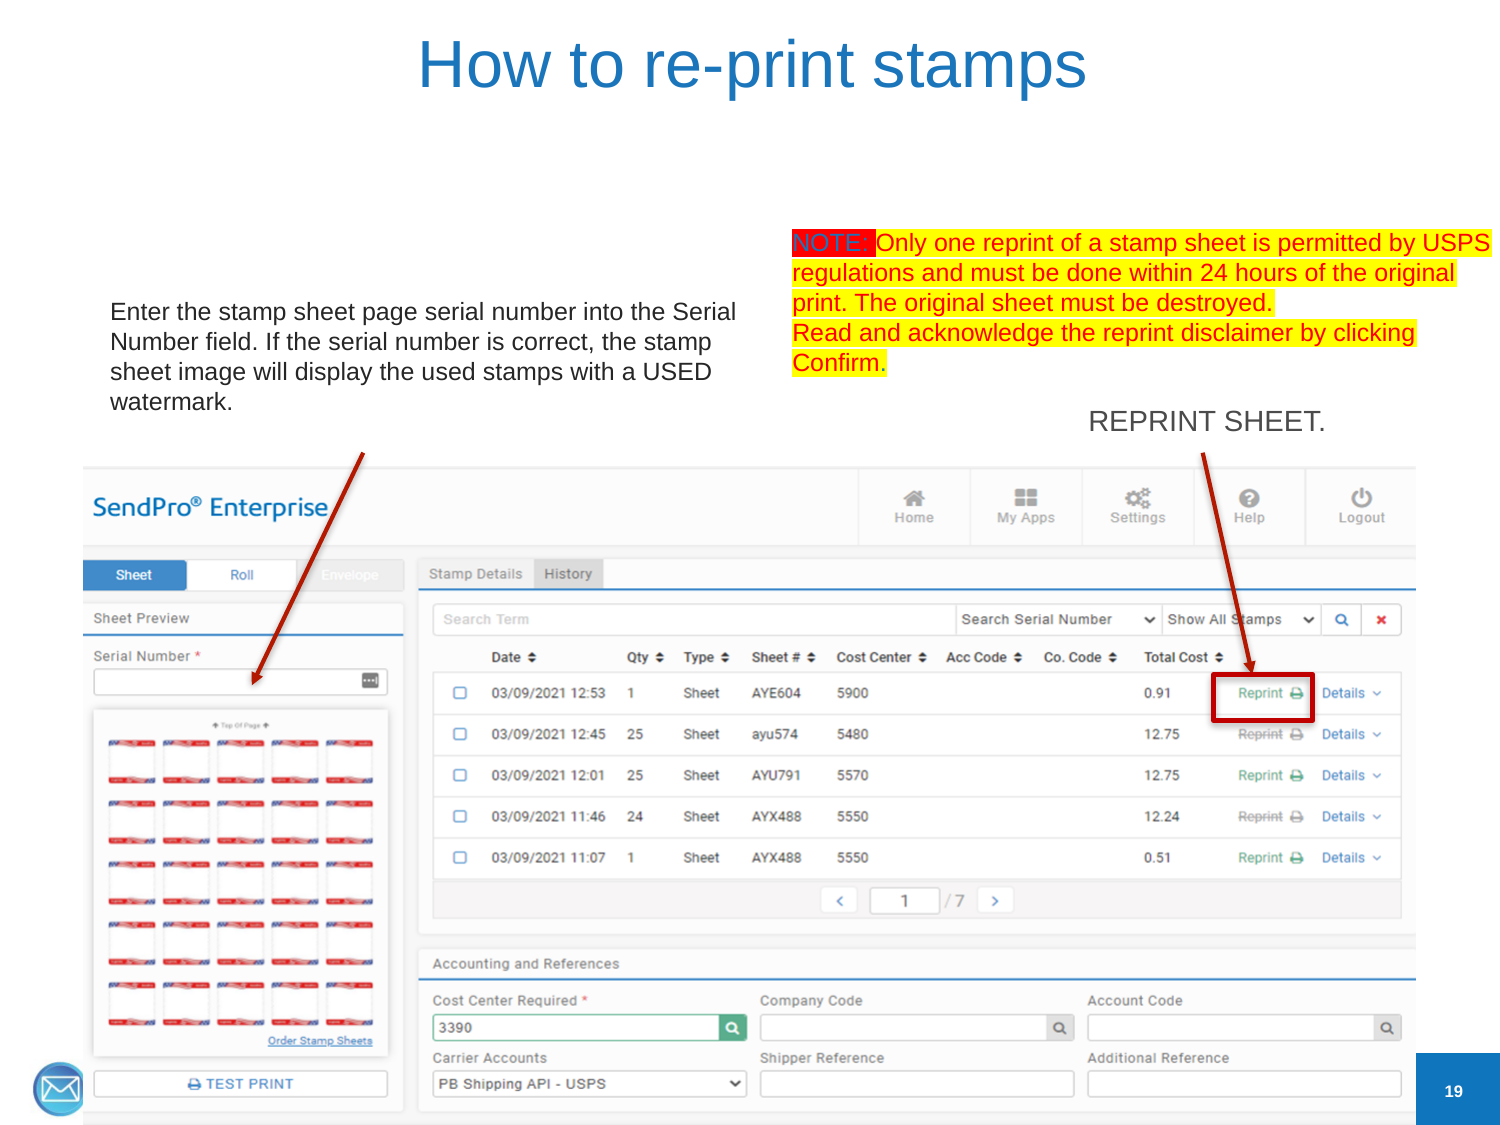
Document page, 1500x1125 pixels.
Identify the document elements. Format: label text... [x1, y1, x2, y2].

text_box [251, 452, 364, 686]
text_box NOTE: Only one reprint of a stamp sheet is permitted by USPS regulations and must be done within 24 hours of the original print. The original sheet must be destroyed. Read and acknowledge the reprint disclaimer by clicking Confirm. [777, 219, 1500, 384]
list REPRINT SHEET. [1073, 391, 1355, 452]
title Enter the stamp sheet page serial number into the Serial Number field. If the serial number is correct, the stamp sheet image will display the used stamps with a USED watermark. [94, 300, 778, 415]
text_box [1202, 452, 1253, 675]
text_box How to re-print stamps [403, 12, 1355, 108]
slide_number 19 [1421, 1067, 1479, 1114]
picture [1, 465, 1500, 1125]
